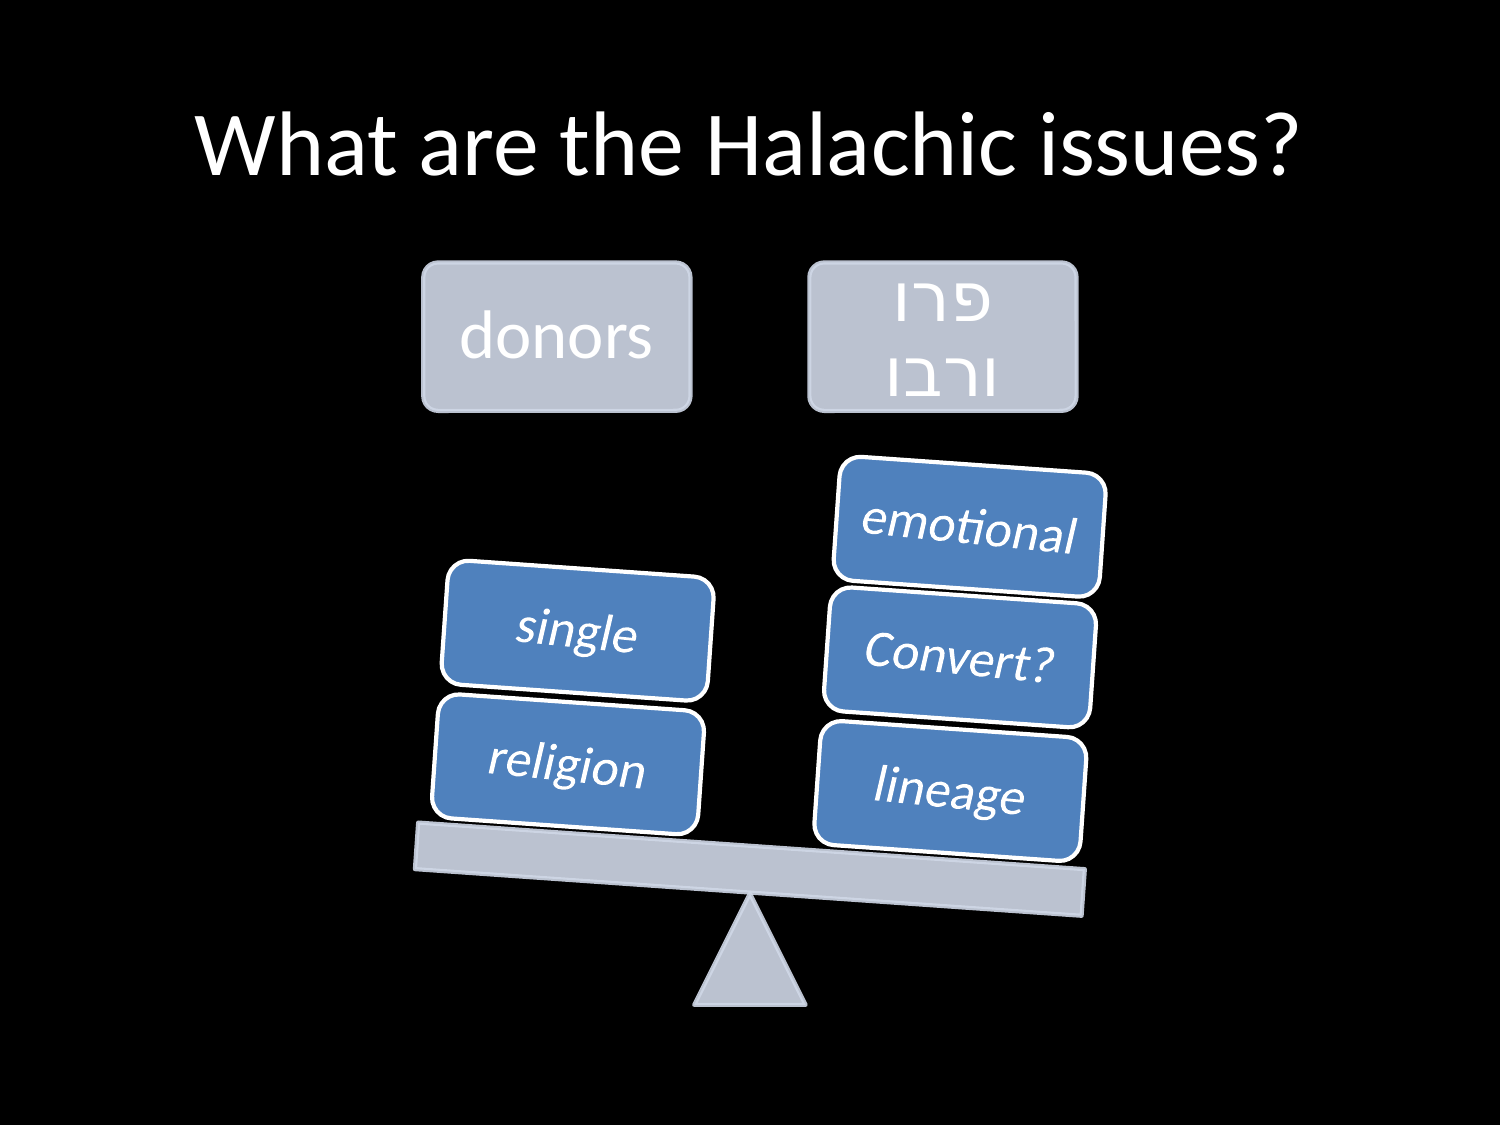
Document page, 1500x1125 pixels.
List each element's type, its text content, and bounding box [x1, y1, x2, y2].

title What are the Halachic issues? [75, 45, 1425, 233]
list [74, 262, 1426, 1006]
